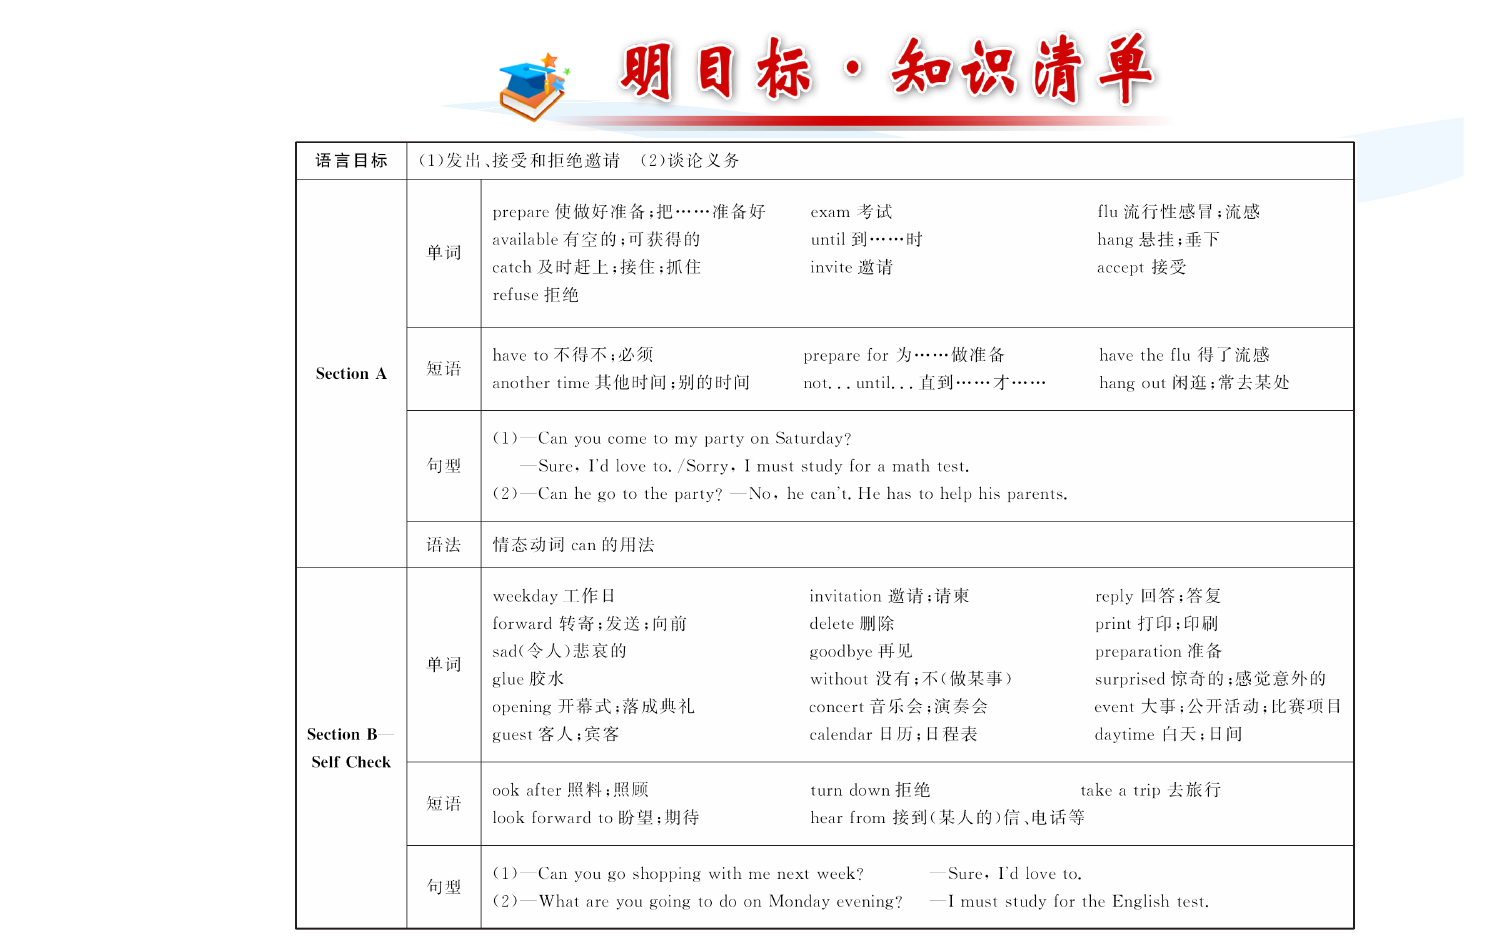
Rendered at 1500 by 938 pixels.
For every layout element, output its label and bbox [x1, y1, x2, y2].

picture [292, 0, 1358, 933]
